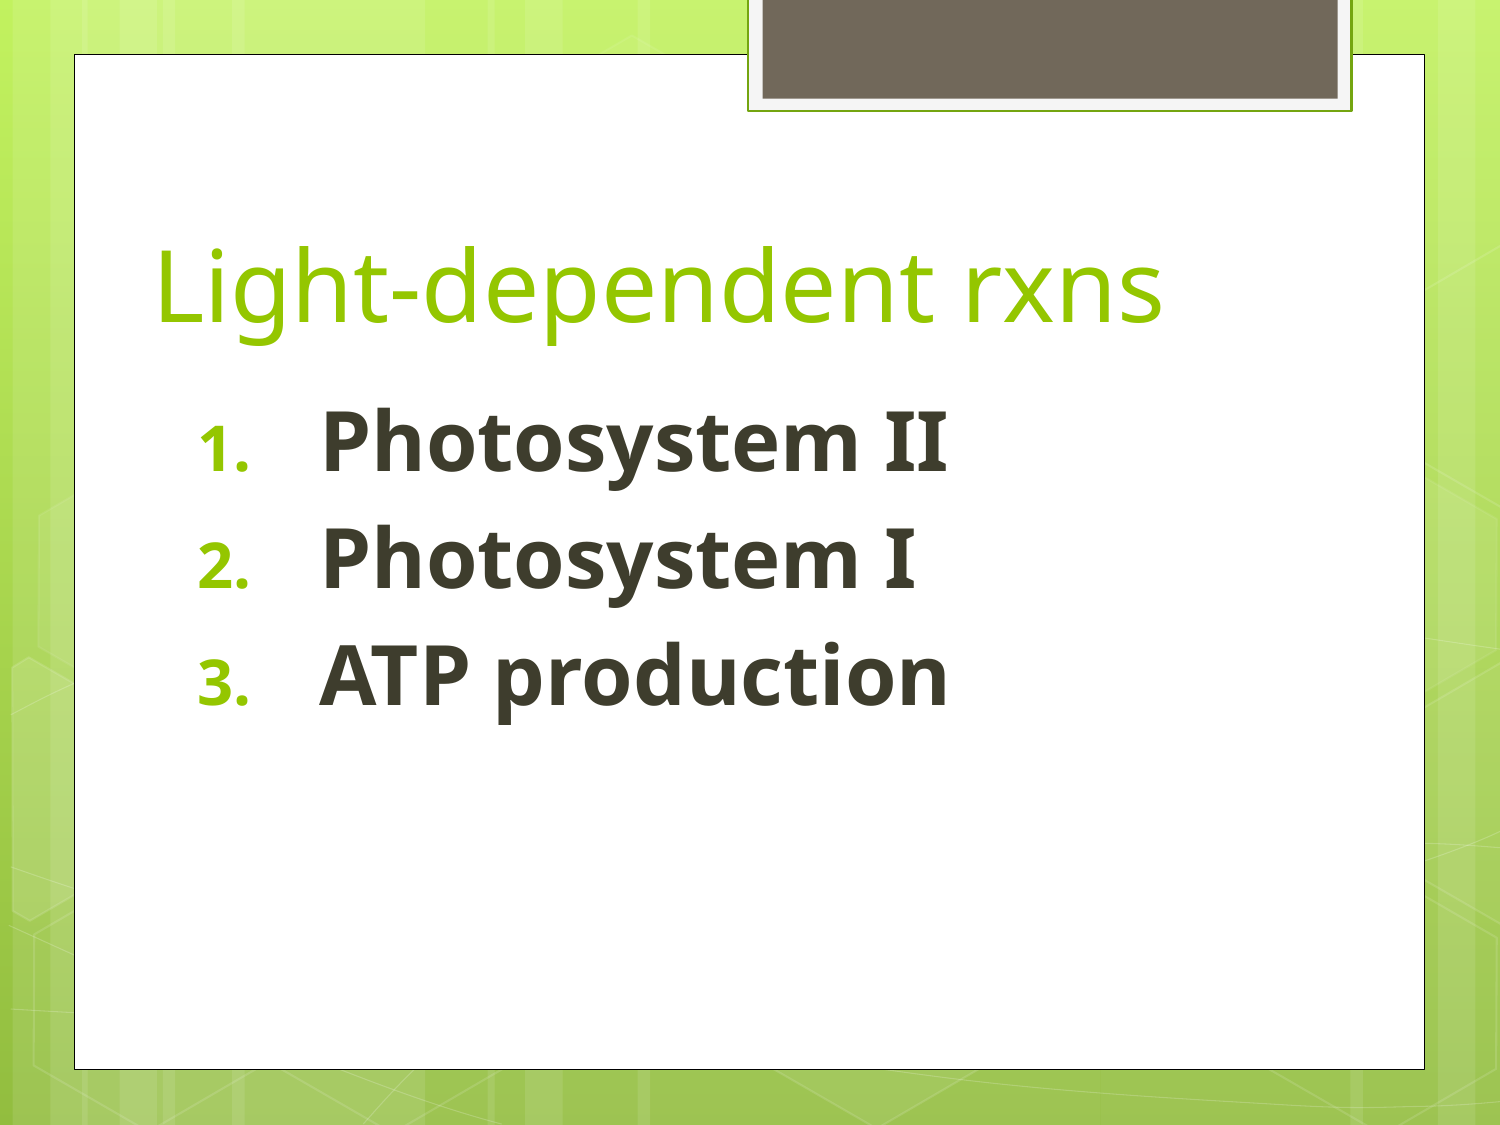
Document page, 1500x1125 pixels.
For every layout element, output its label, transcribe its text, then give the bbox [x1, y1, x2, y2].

list Photosystem II Photosystem I ATP production [171, 381, 1283, 957]
title Light-dependent rxns [137, 162, 1290, 350]
